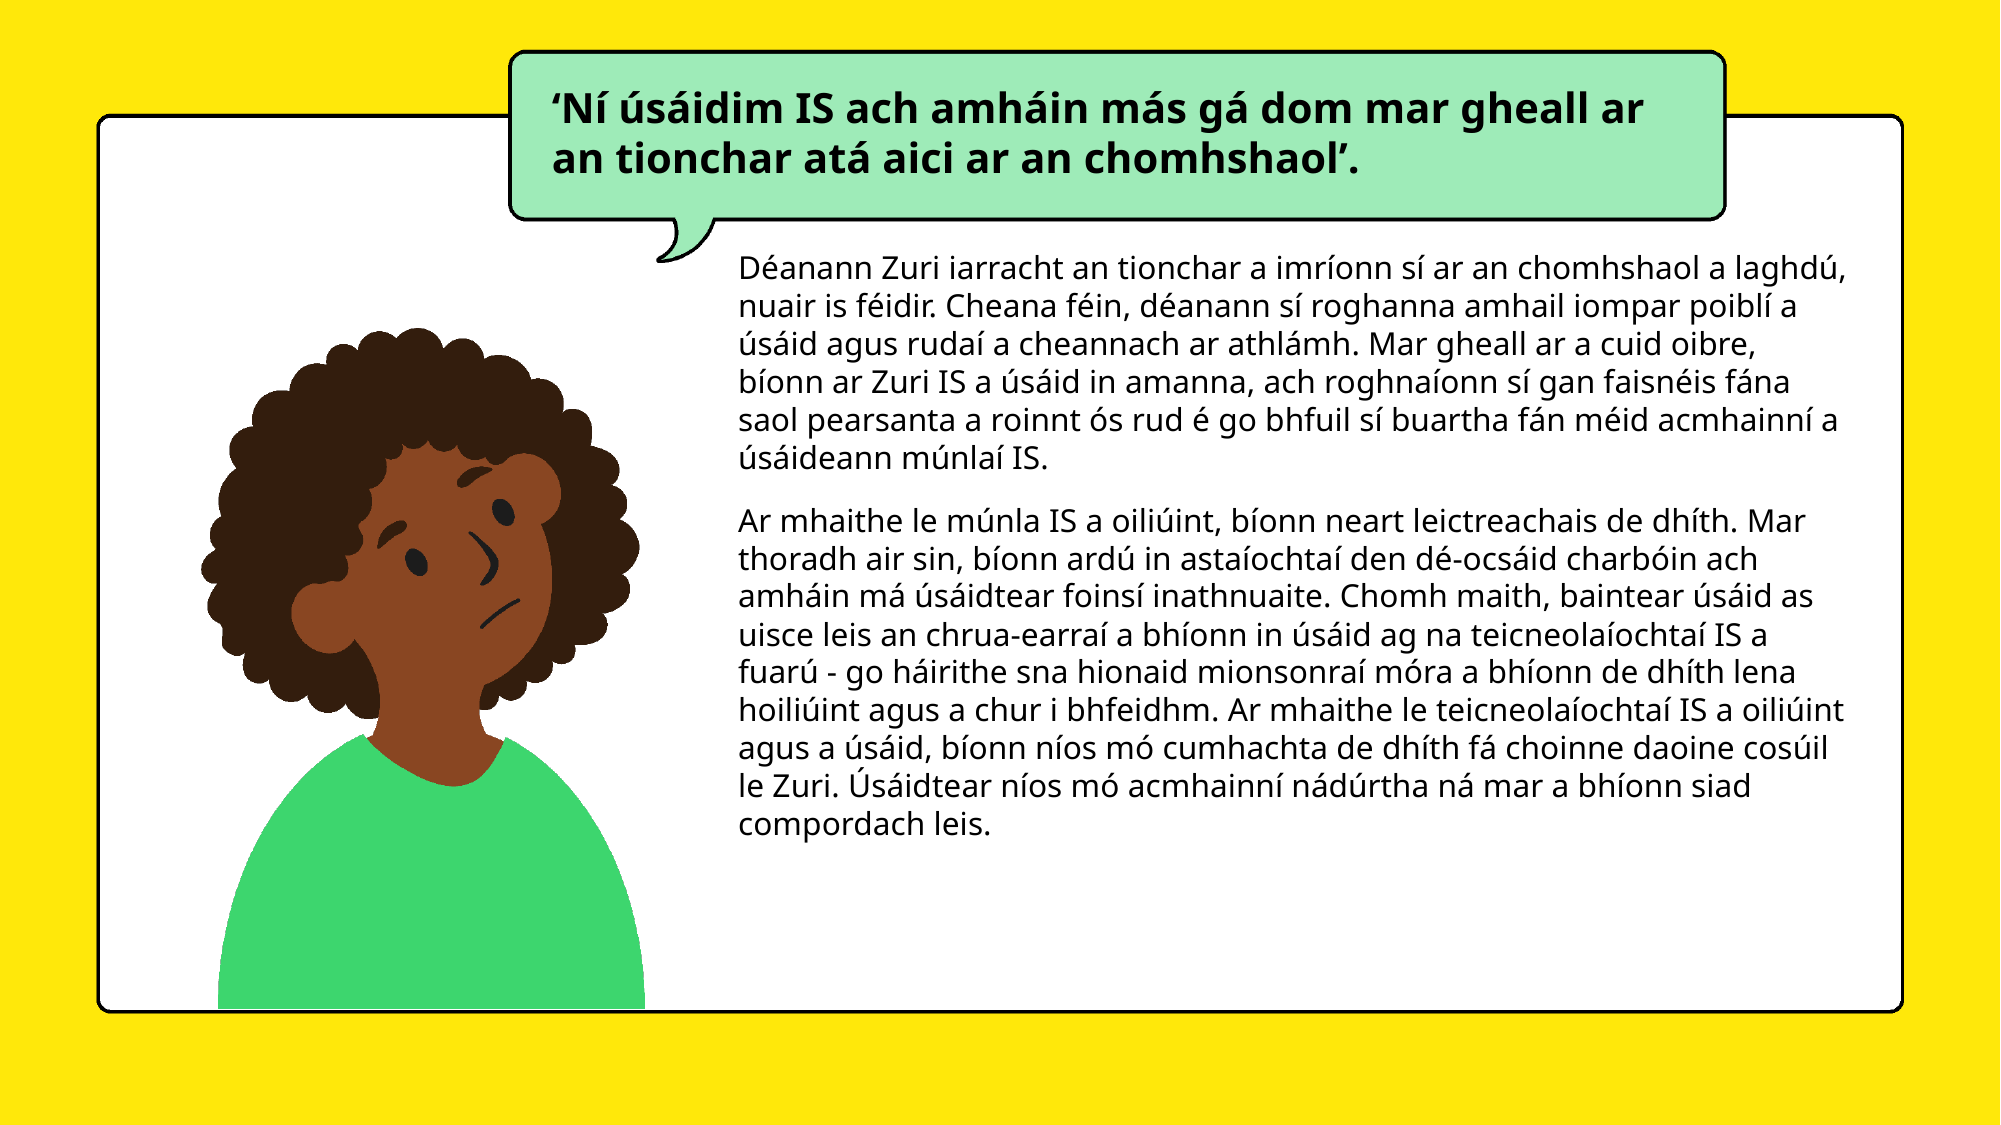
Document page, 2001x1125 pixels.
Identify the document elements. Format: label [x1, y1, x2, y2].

picture [0, 0, 2000, 1125]
text_box [496, 39, 1734, 270]
